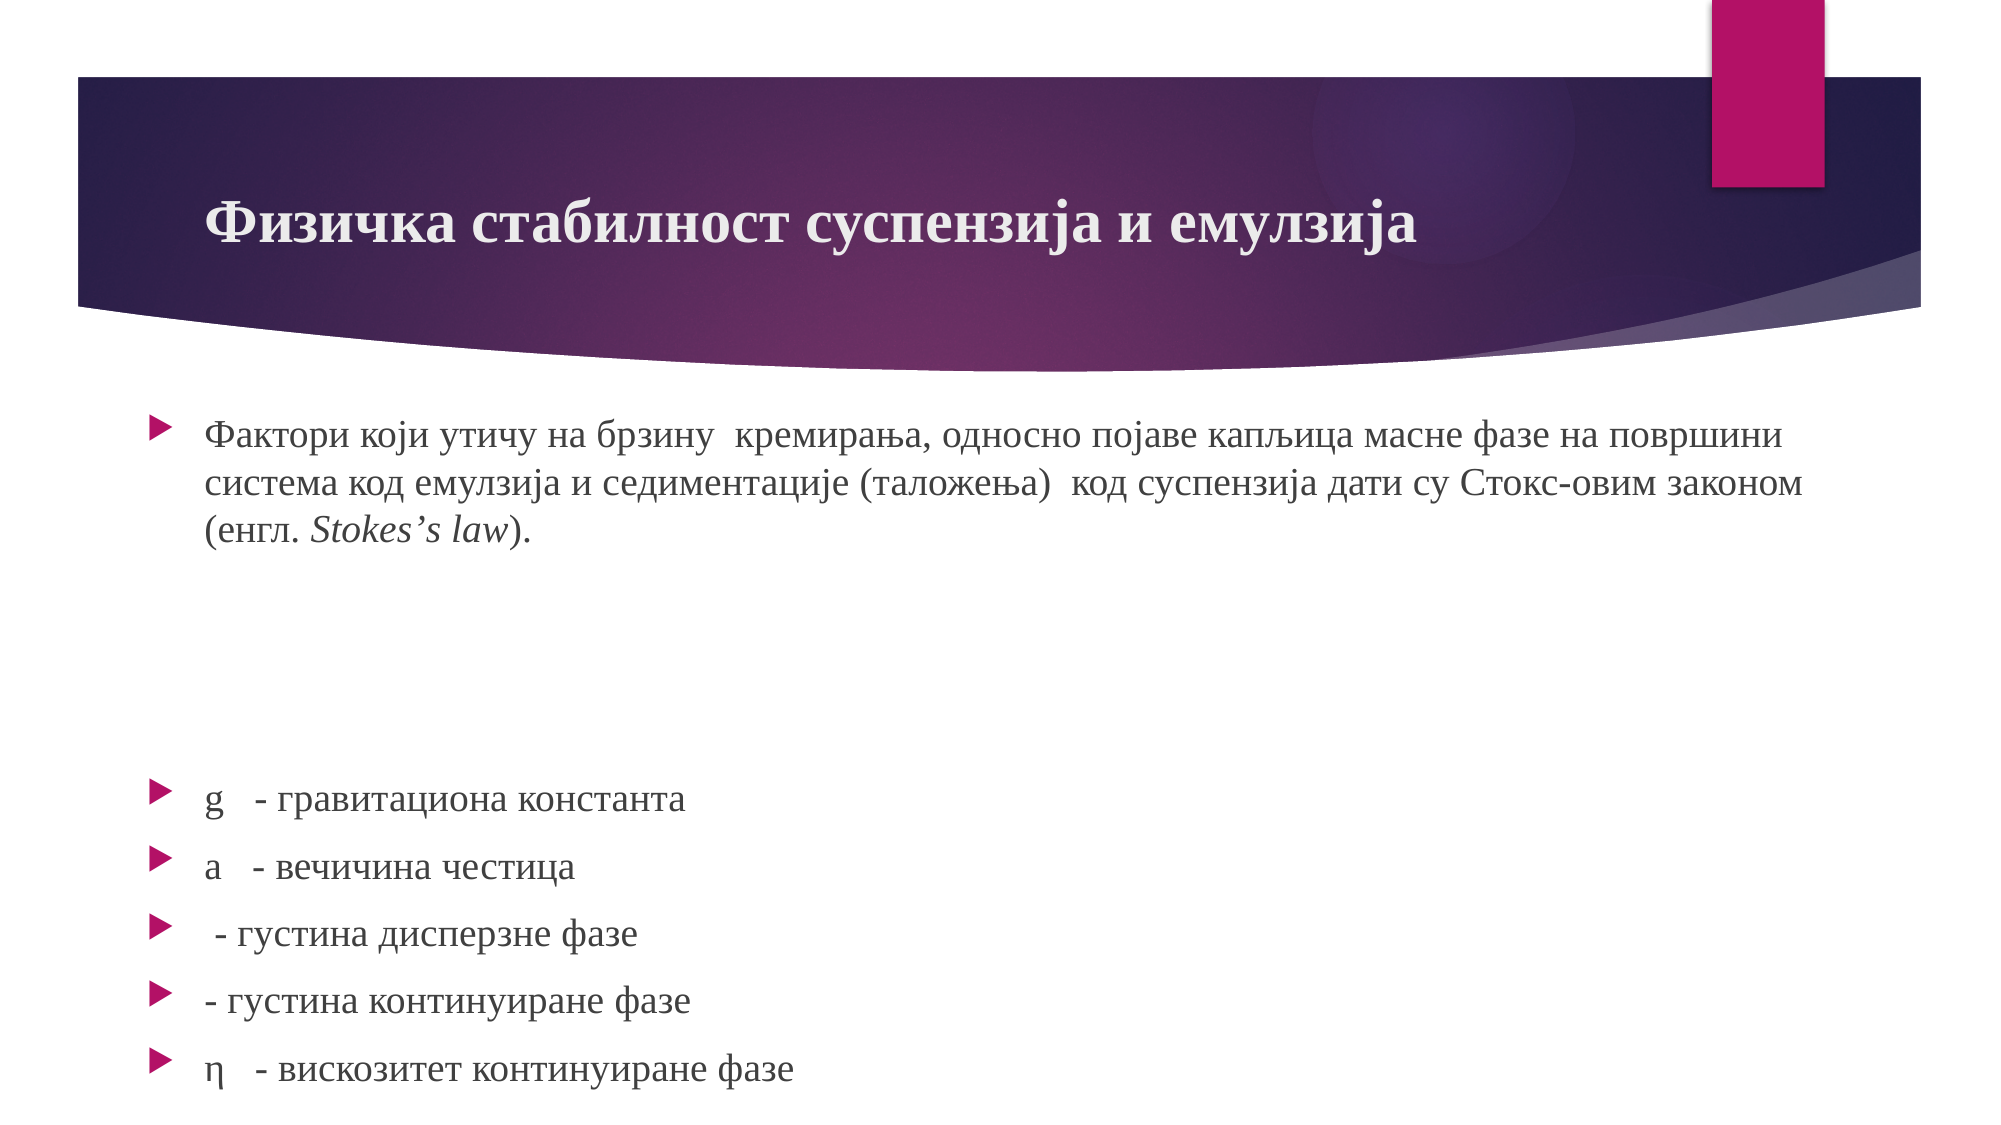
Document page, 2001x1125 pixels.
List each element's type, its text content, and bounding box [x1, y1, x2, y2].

title Физичка стабилност суспензија и емулзија [189, 159, 1627, 276]
